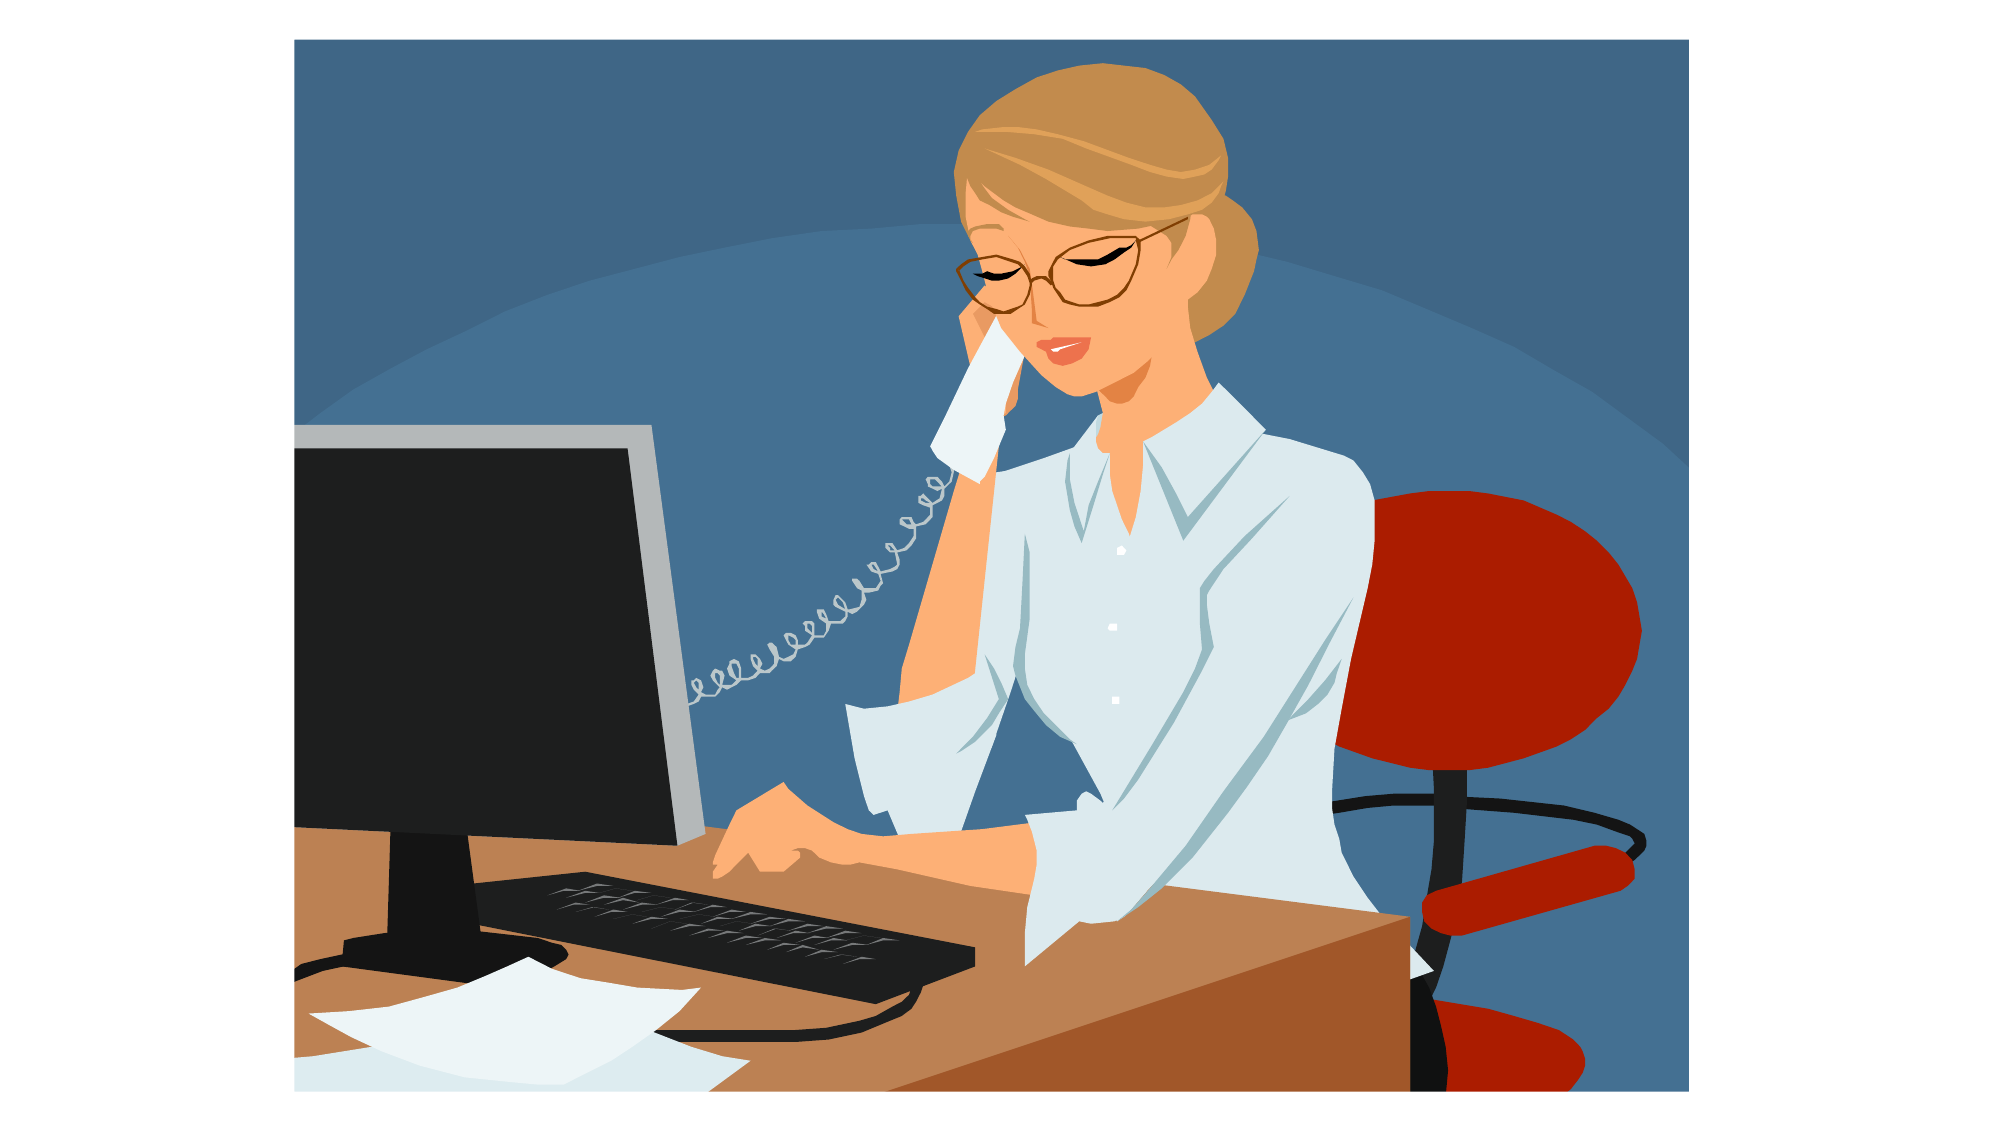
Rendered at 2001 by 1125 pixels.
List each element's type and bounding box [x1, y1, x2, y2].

picture [280, 25, 1704, 1106]
